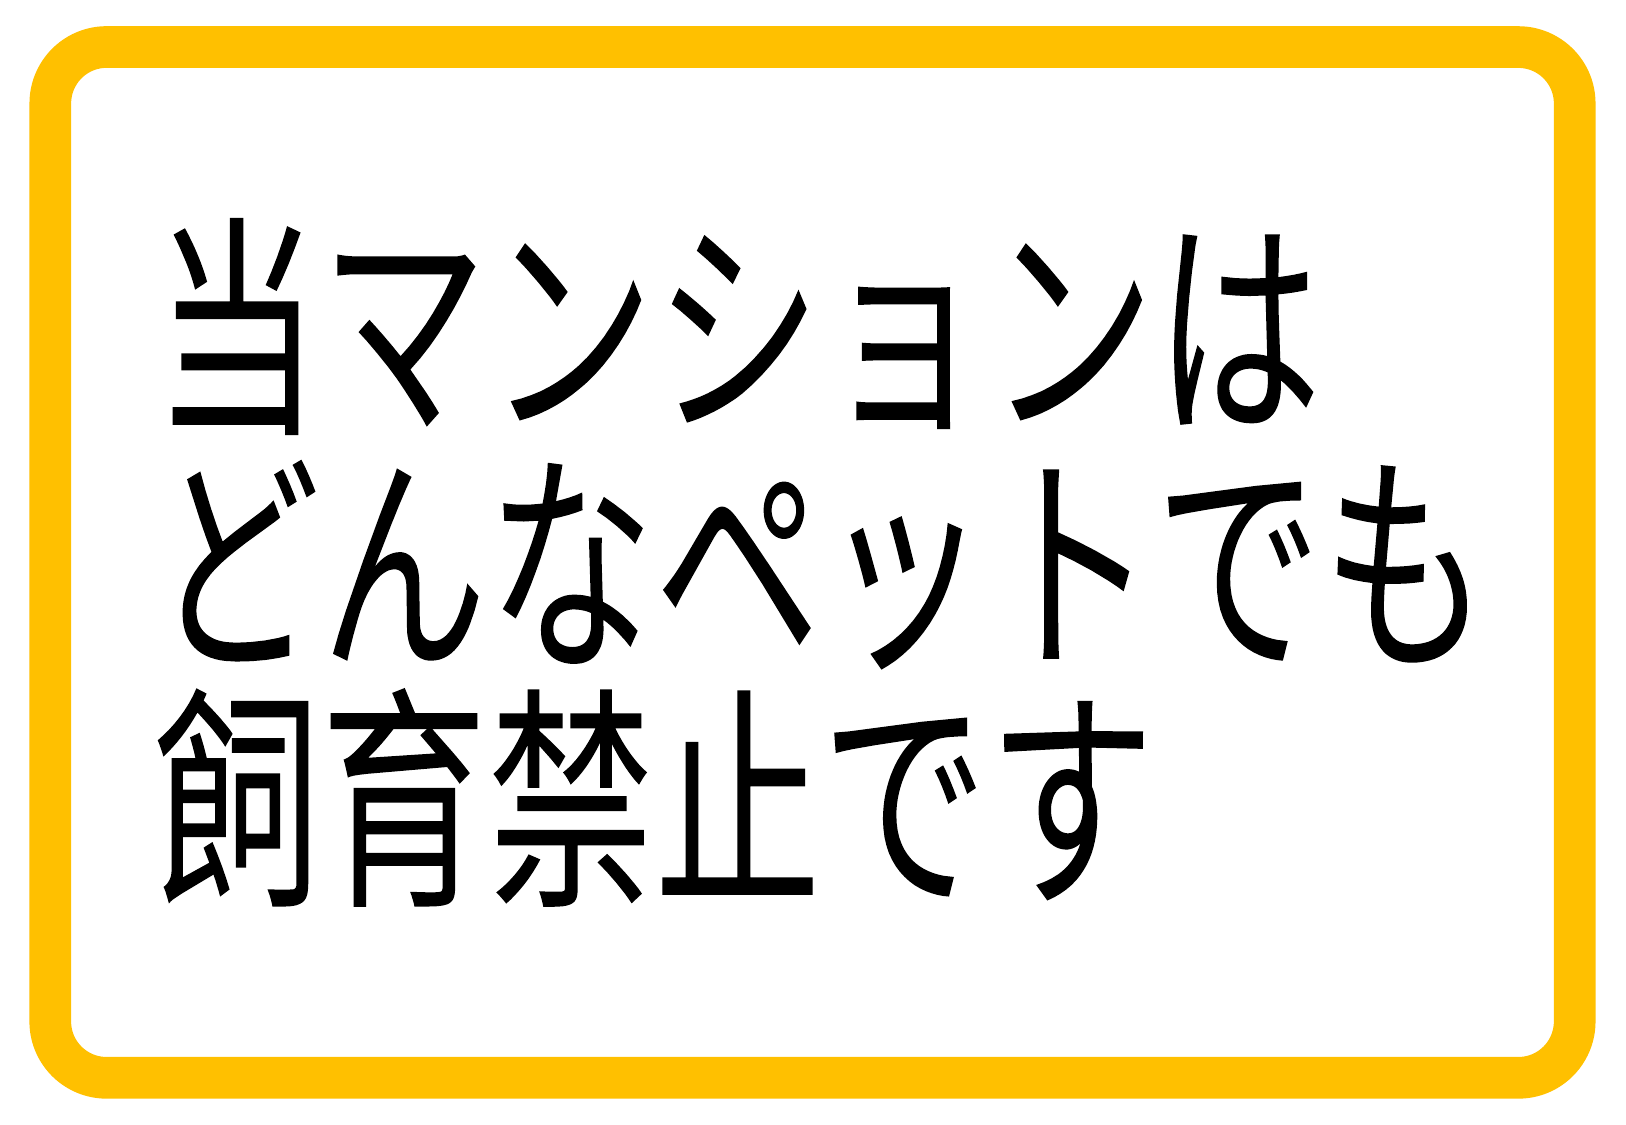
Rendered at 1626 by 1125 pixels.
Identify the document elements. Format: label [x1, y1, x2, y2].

text_box [48, 44, 1577, 1080]
